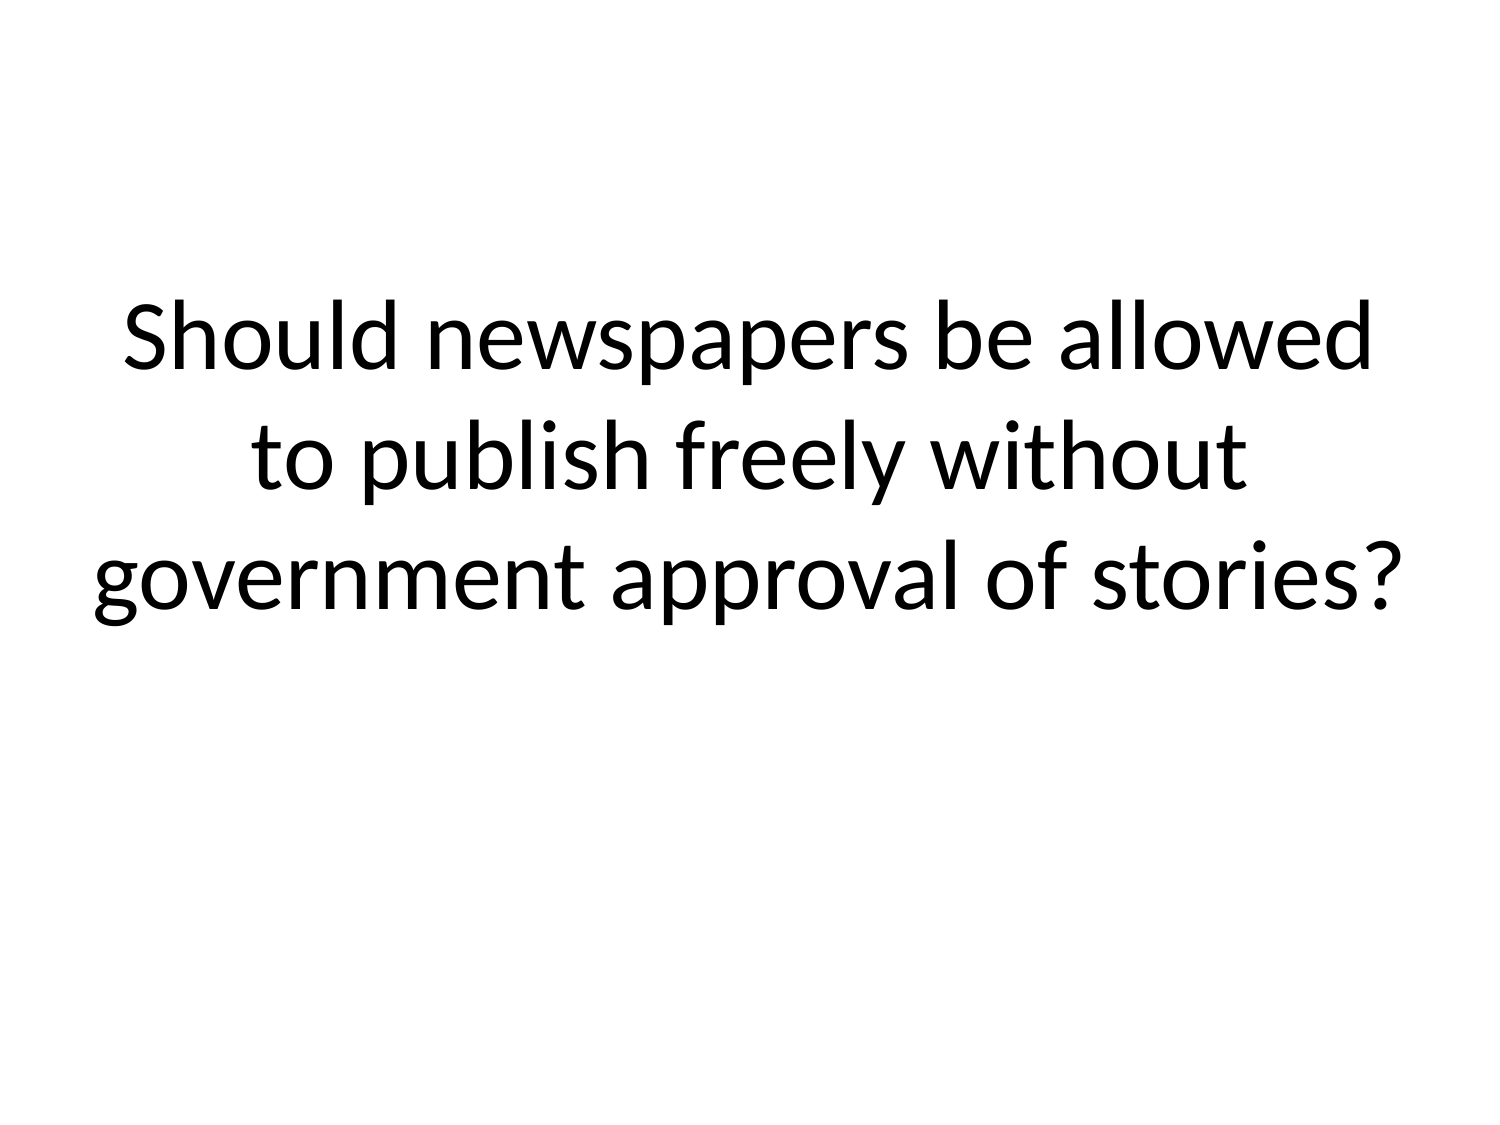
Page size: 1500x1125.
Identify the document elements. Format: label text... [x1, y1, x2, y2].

list Should newspapers be allowed to publish freely without government approval of stories? [75, 262, 1425, 1005]
